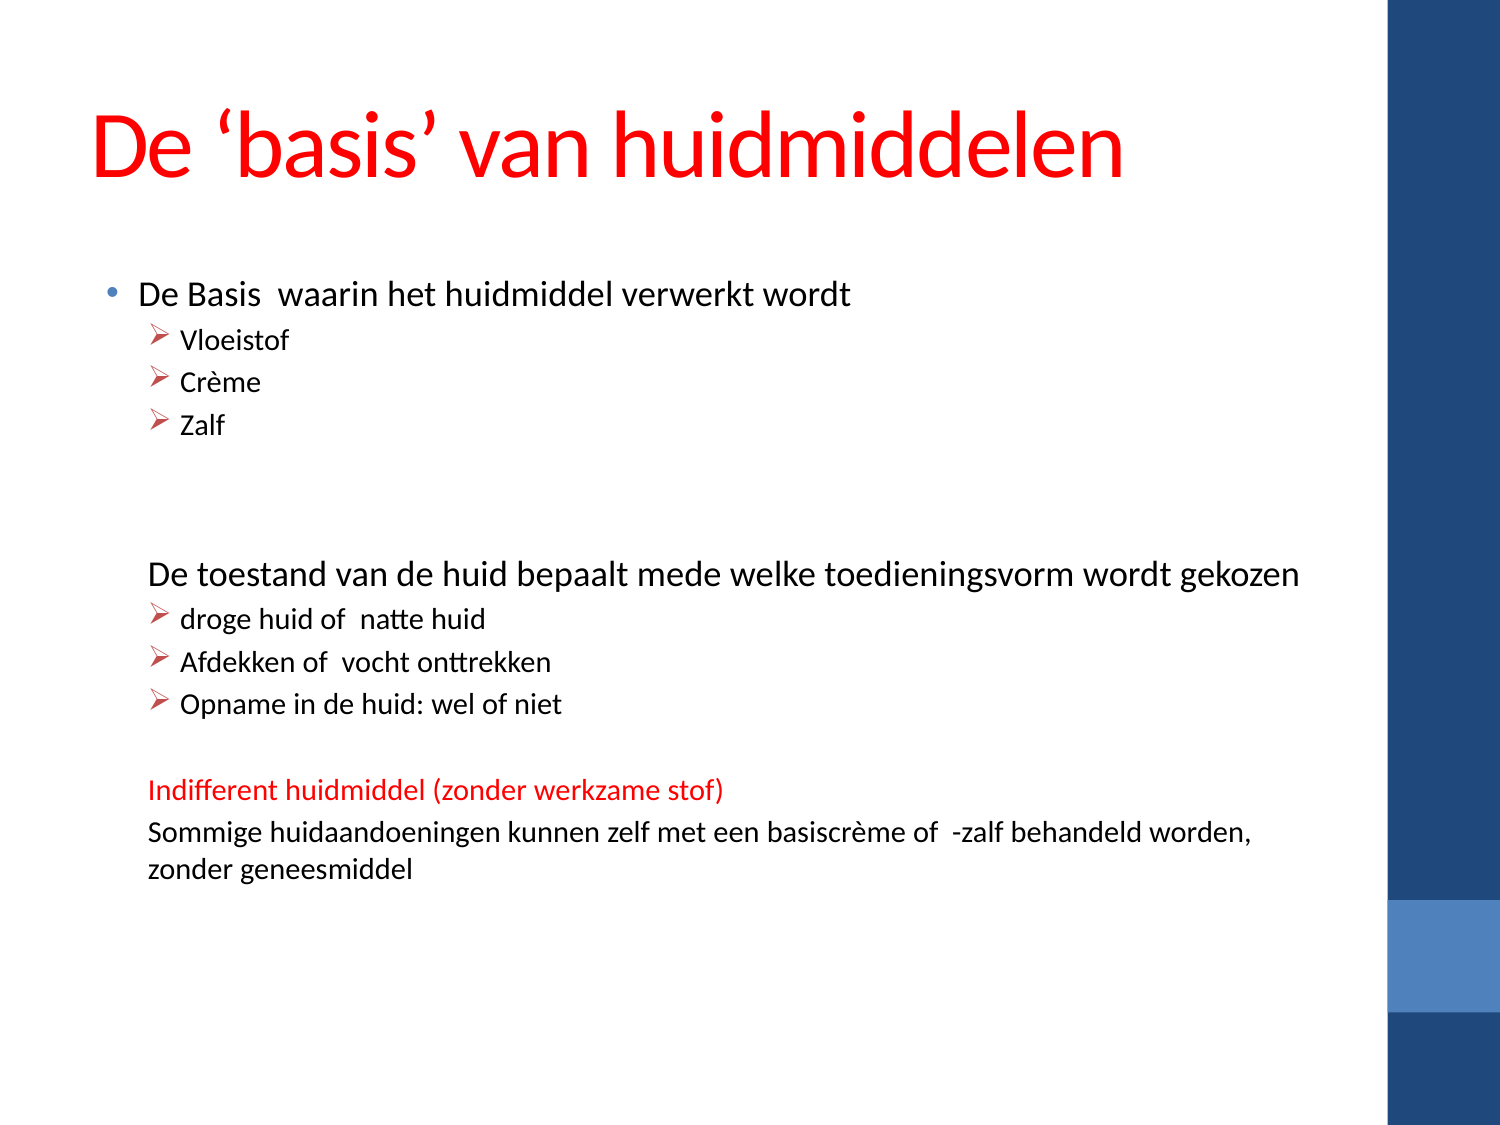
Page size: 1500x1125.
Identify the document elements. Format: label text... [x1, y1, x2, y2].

title De ‘basis’ van huidmiddelen [75, 45, 1325, 233]
list De Basis waarin het huidmiddel verwerkt wordt Vloeistof Crème Zalf De toestand van de huid bepaalt mede welke toedieningsvorm wordt gekozen droge huid of natte huid Afdekken of vocht onttrekken Opname in de huid: wel of niet Indifferent huidmiddel (zonder werkzame stof) Sommige huidaandoeningen kunnen zelf met een basiscrème of -zalf behandeld worden, zonder geneesmiddel [75, 262, 1325, 1050]
